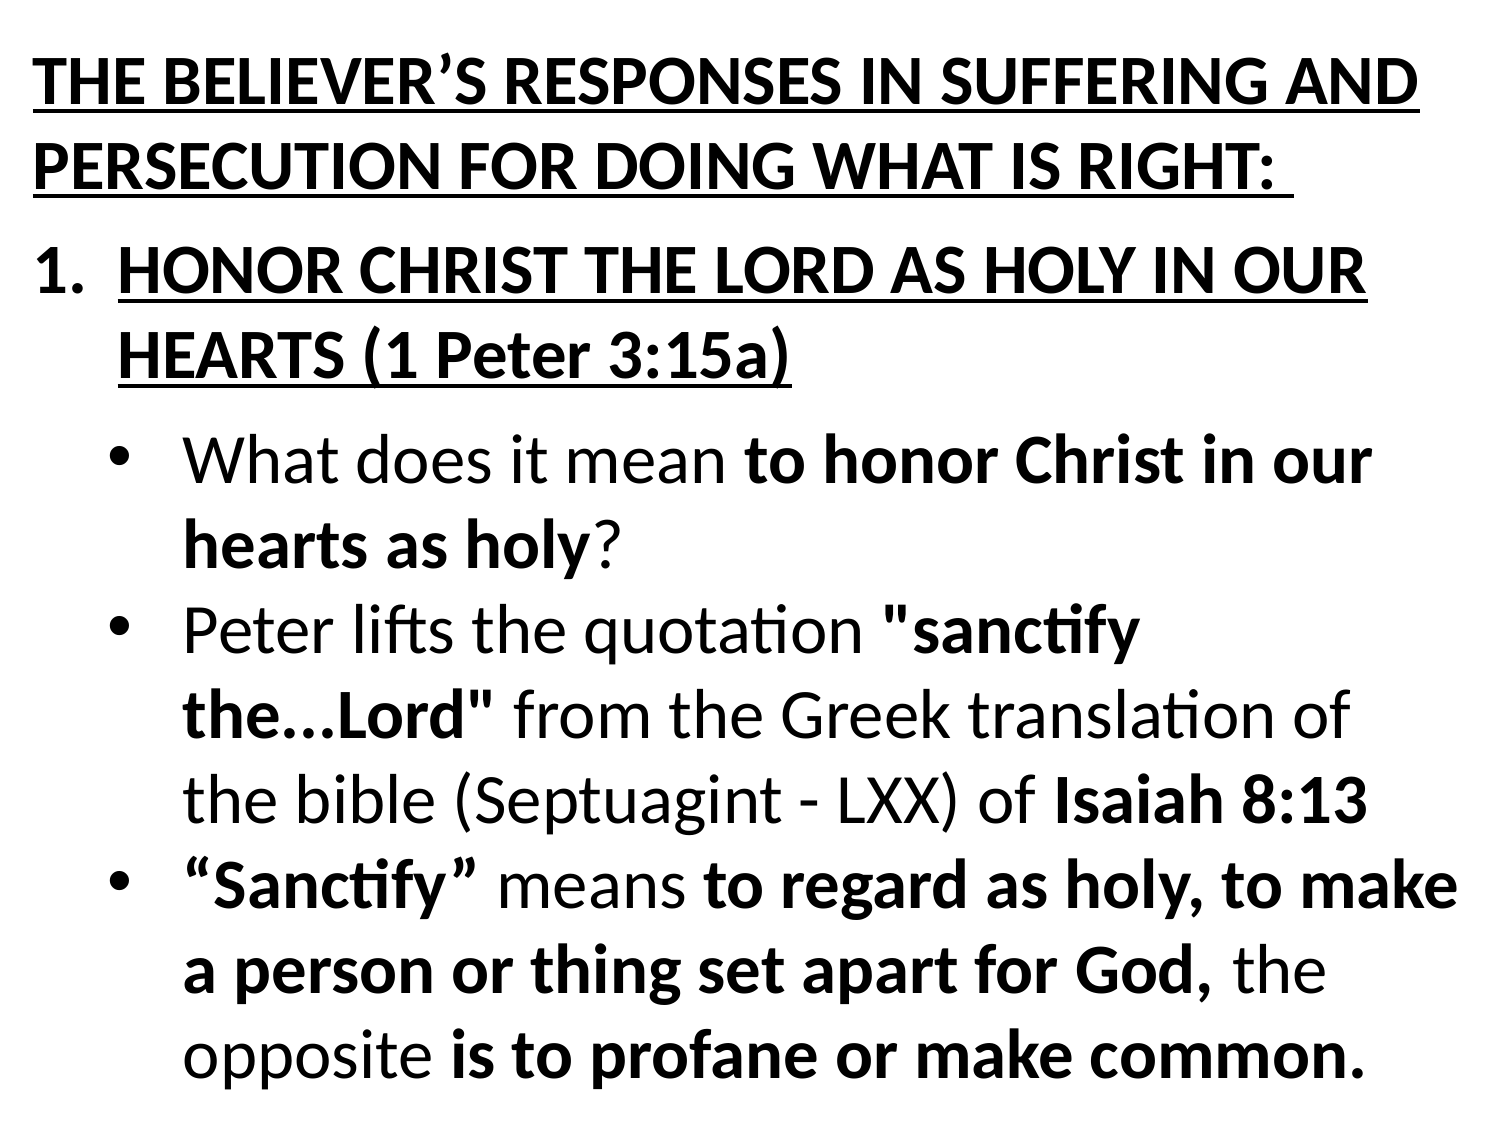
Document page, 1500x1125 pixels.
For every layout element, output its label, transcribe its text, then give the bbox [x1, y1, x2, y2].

text_box THE BELIEVER’S RESPONSES IN SUFFERING AND PERSECUTION FOR DOING WHAT IS RIGHT: HONOR CHRIST THE LORD AS HOLY IN OUR HEARTS (1 Peter 3:15a) What does it mean to honor Christ in our hearts as holy? Peter lifts the quotation "sanctify the...Lord" from the Greek translation of the bible (Septuagint - LXX) of Isaiah 8:13 “Sanctify” means to regard as holy, to make a person or thing set apart for God, the opposite is to profane or make common. [18, 26, 1477, 1100]
